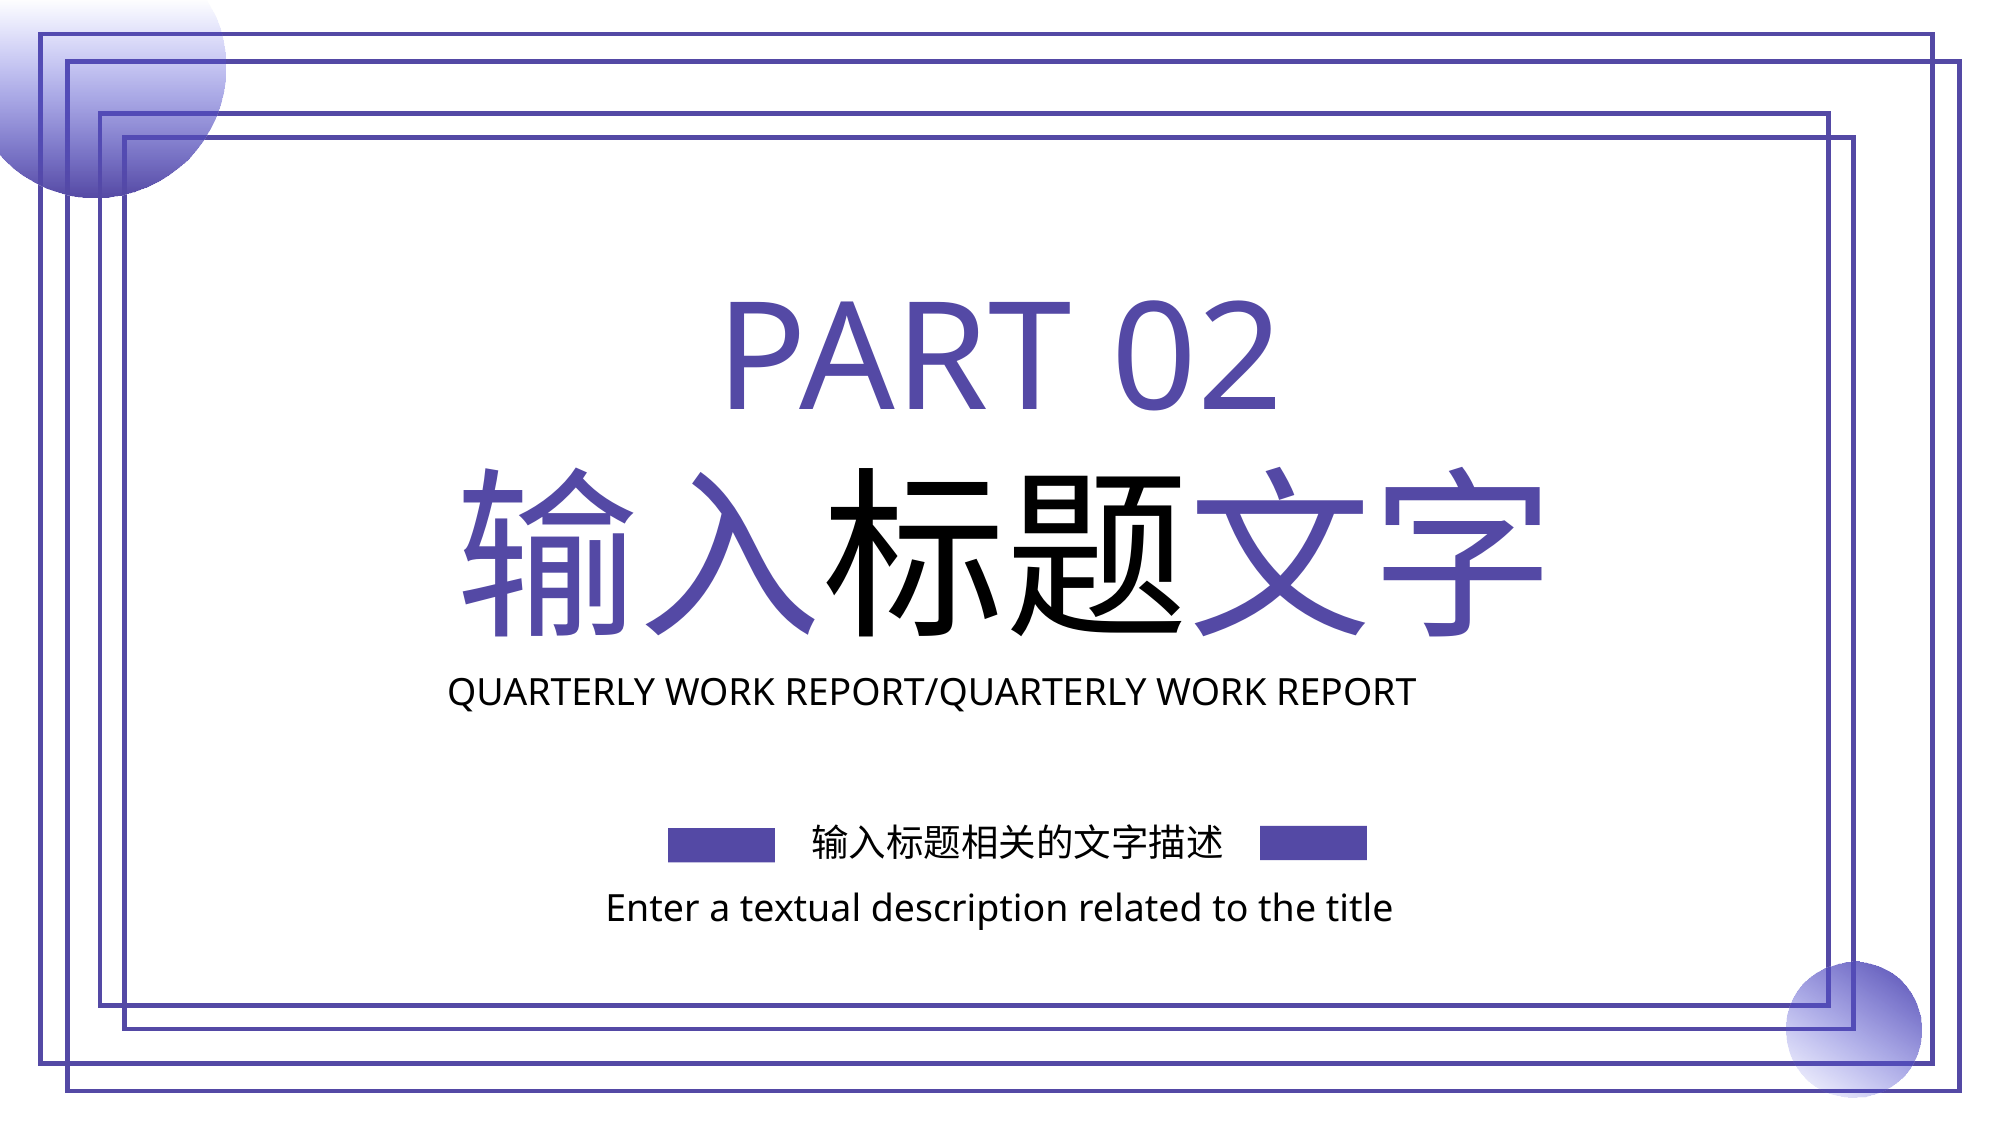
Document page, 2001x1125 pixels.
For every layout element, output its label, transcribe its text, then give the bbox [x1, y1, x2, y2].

text_box [208, 113, 1830, 136]
text_box 输入标题文字 [423, 431, 1588, 667]
text_box Enter a textual description related to the title [590, 876, 1410, 936]
text_box [99, 195, 124, 1006]
text_box [0, 0, 226, 198]
text_box PART 02 [702, 251, 1298, 431]
text_box 输入标题相关的文字描述 [796, 811, 1239, 872]
text_box [1785, 961, 1922, 1098]
text_box QUARTERLY WORK REPORT/QUARTERLY WORK REPORT [432, 660, 1568, 720]
text_box [124, 136, 1854, 1030]
text_box [667, 827, 776, 863]
text_box [1259, 825, 1368, 861]
